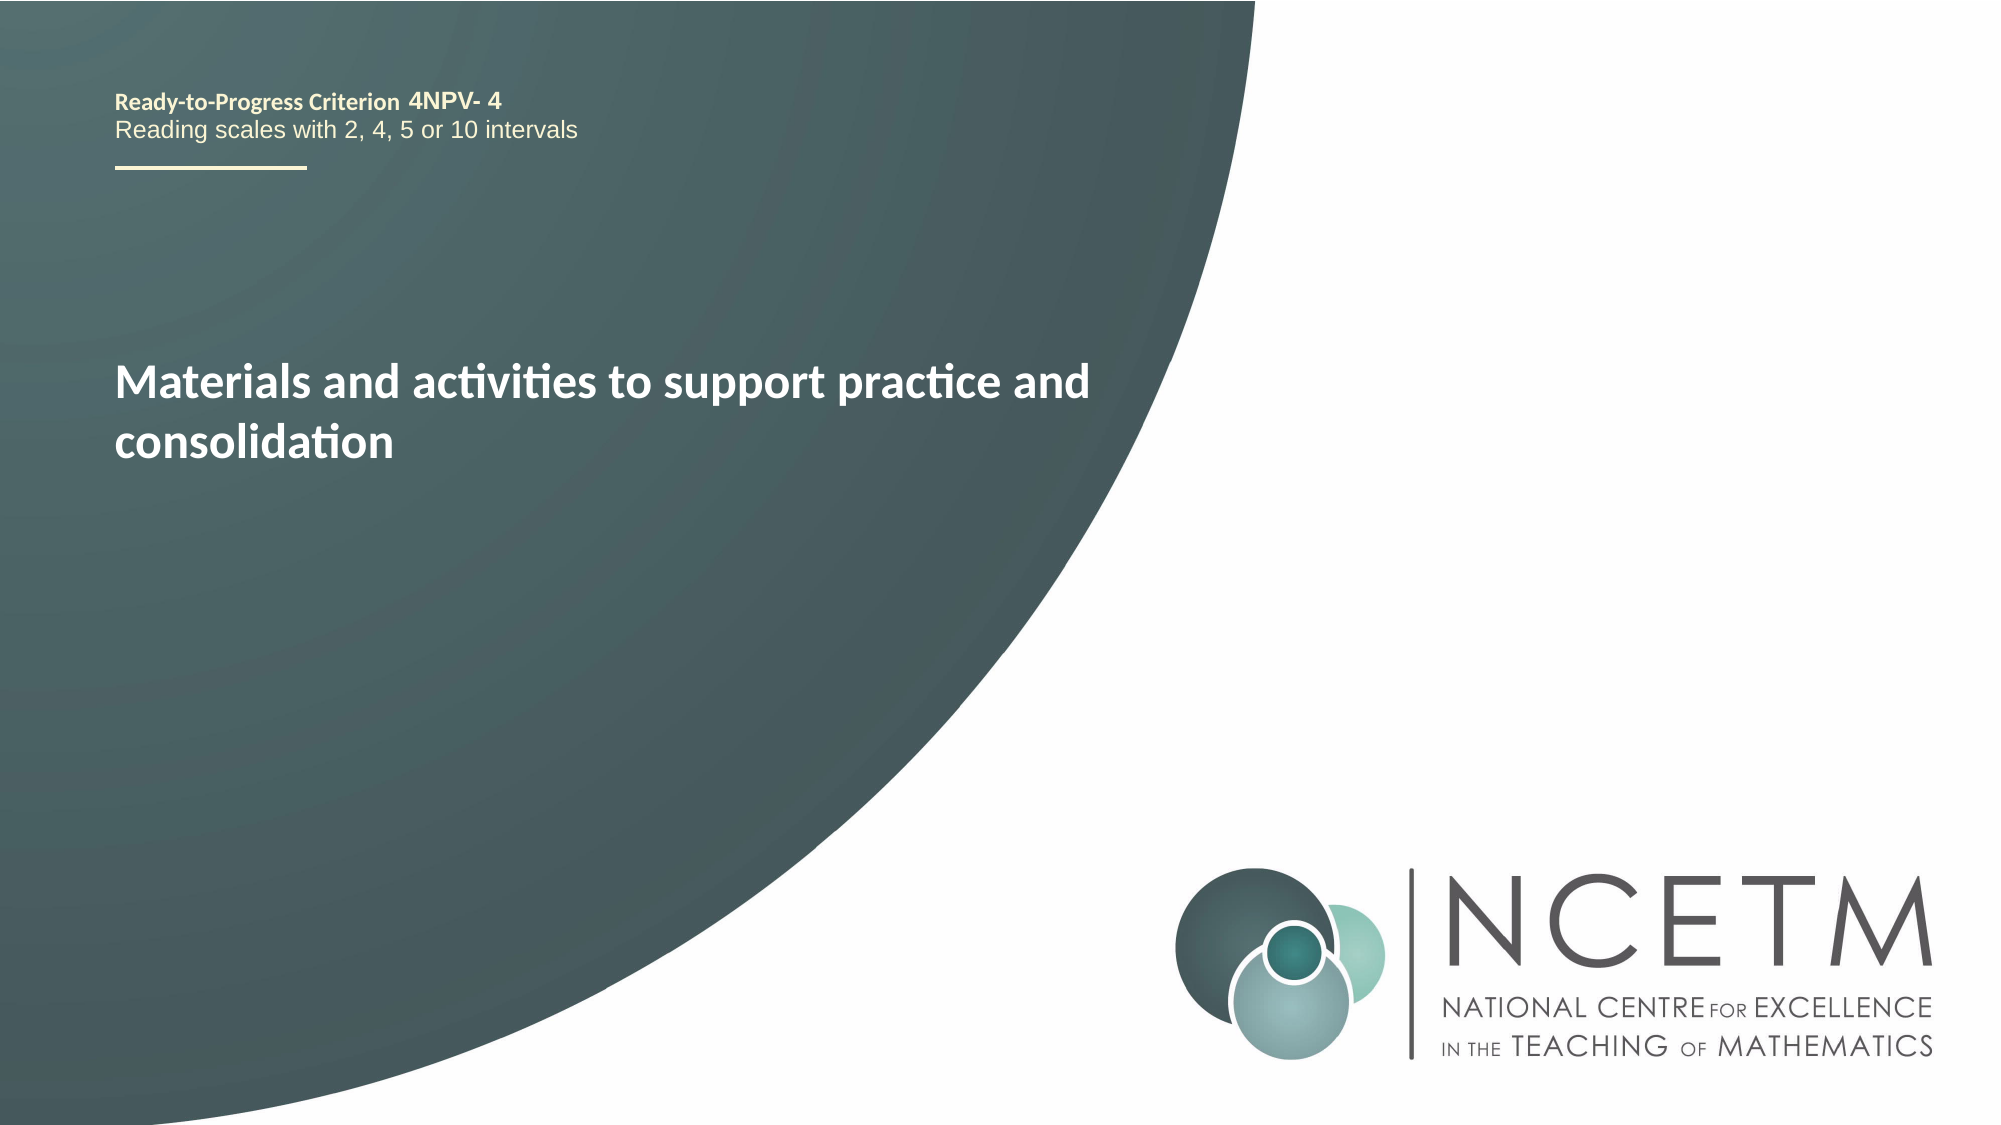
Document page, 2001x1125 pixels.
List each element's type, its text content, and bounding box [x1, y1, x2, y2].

picture [0, 1, 2001, 1125]
list 4NPV- 4 [393, 80, 590, 130]
list Reading scales with 2, 4, 5 or 10 intervals [99, 109, 1121, 160]
